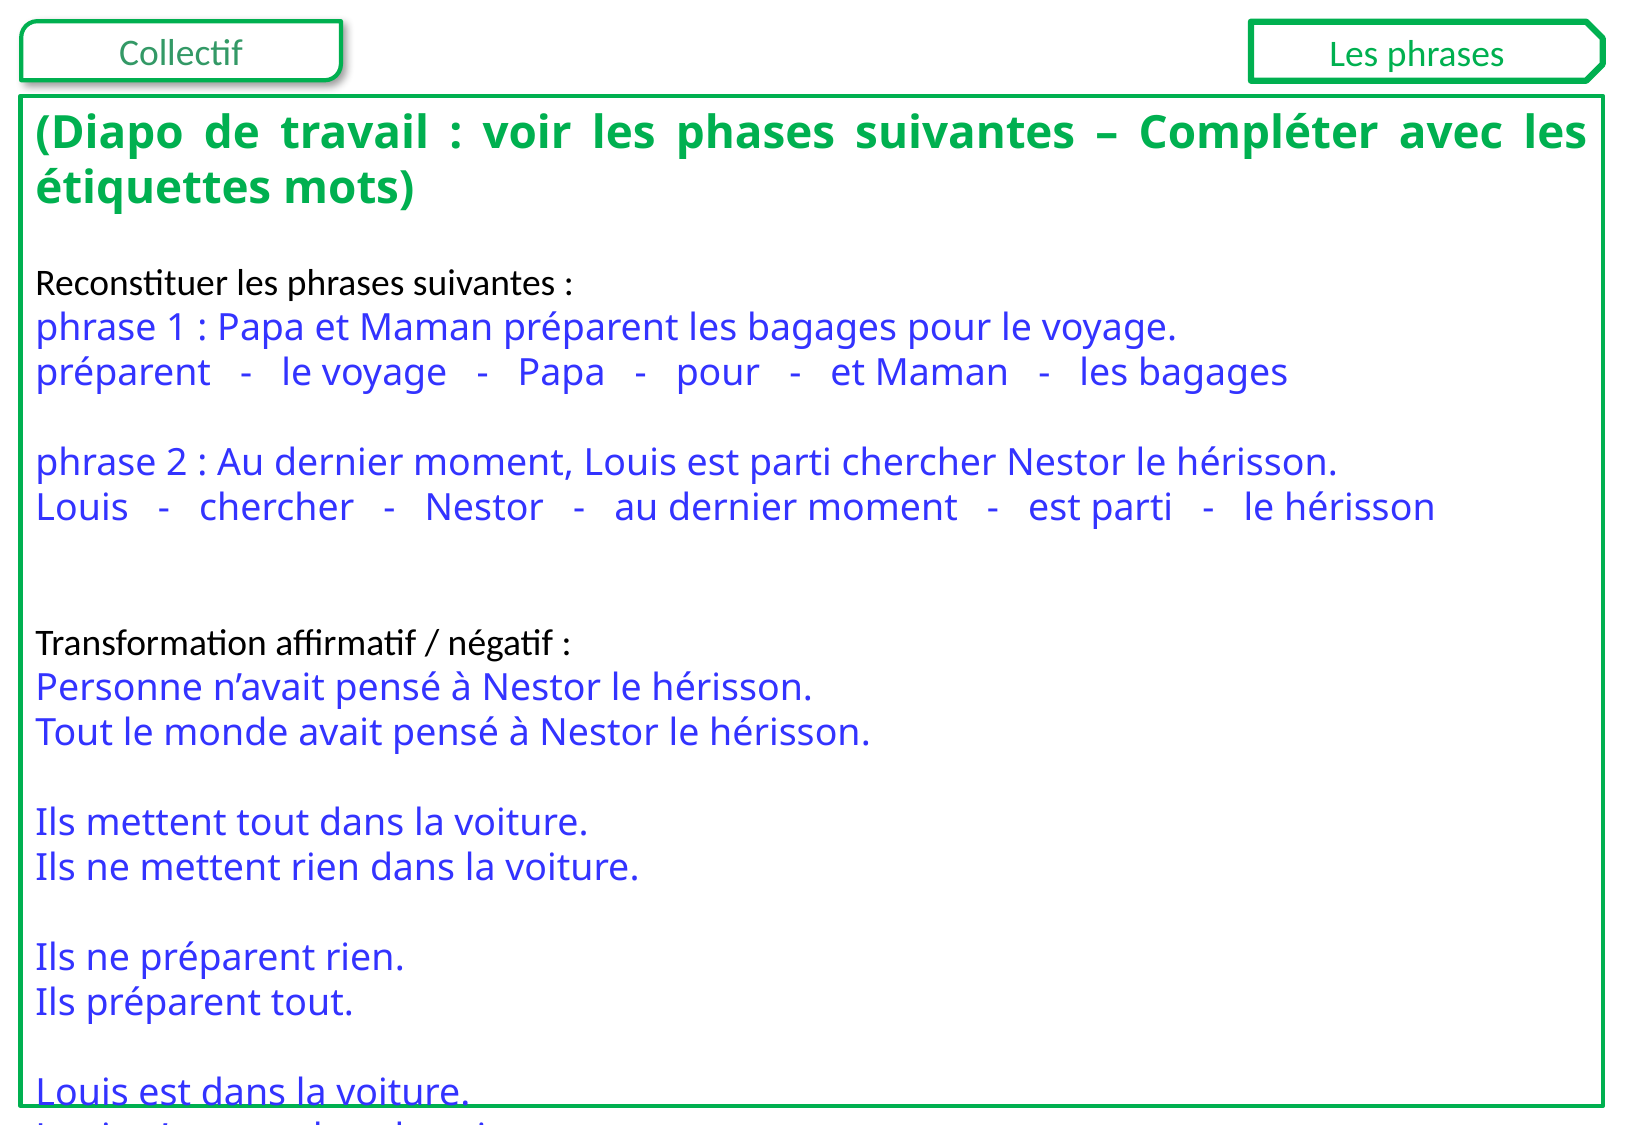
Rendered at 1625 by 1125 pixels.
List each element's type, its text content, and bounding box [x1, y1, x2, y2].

list (Diapo de travail : voir les phases suivantes – Compléter avec les étiquettes mots) Reconstituer les phrases suivantes : phrase 1 : Papa et Maman préparent les bagages pour le voyage. préparent - le voyage - Papa - pour - et Maman - les bagages phrase 2 : Au dernier moment, Louis est parti chercher Nestor le hérisson. Louis - chercher - Nestor - au dernier moment - est parti - le hérisson Transformation affirmatif / négatif : Personne n’avait pensé à Nestor le hérisson. Tout le monde avait pensé à Nestor le hérisson. Ils mettent tout dans la voiture. Ils ne mettent rien dans la voiture. Ils ne préparent rien. Ils préparent tout. Louis est dans la voiture. Louis n’est pas dans la voiture. [18, 94, 1605, 1108]
list Les phrases [1250, 21, 1584, 81]
